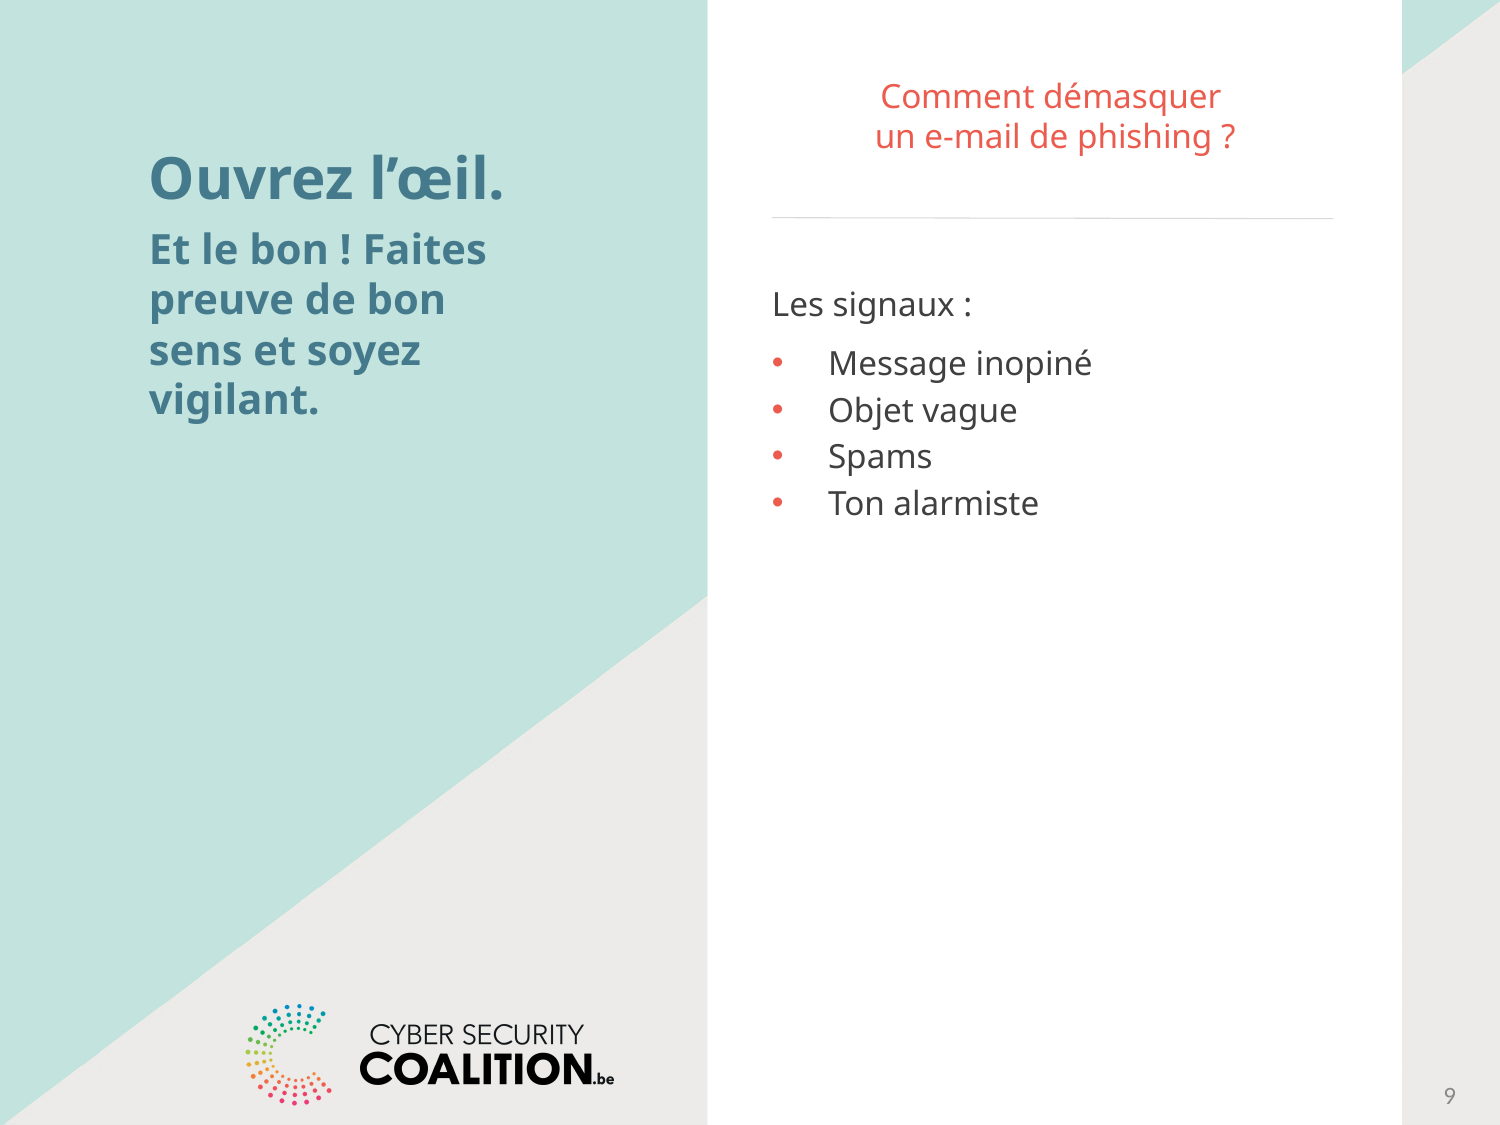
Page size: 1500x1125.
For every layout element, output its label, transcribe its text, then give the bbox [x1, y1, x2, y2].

slide_number 9 [1400, 1063, 1500, 1125]
text_box Ouvrez l’œil. Et le bon ! Faites preuve de bon sens et soyez vigilant. [134, 133, 566, 431]
list Les signaux : Message inopiné Objet vague Spams Ton alarmiste [756, 275, 1349, 1018]
picture [0, 0, 1500, 1125]
title Comment démasquer un e-mail de phishing ? [750, 67, 1362, 163]
